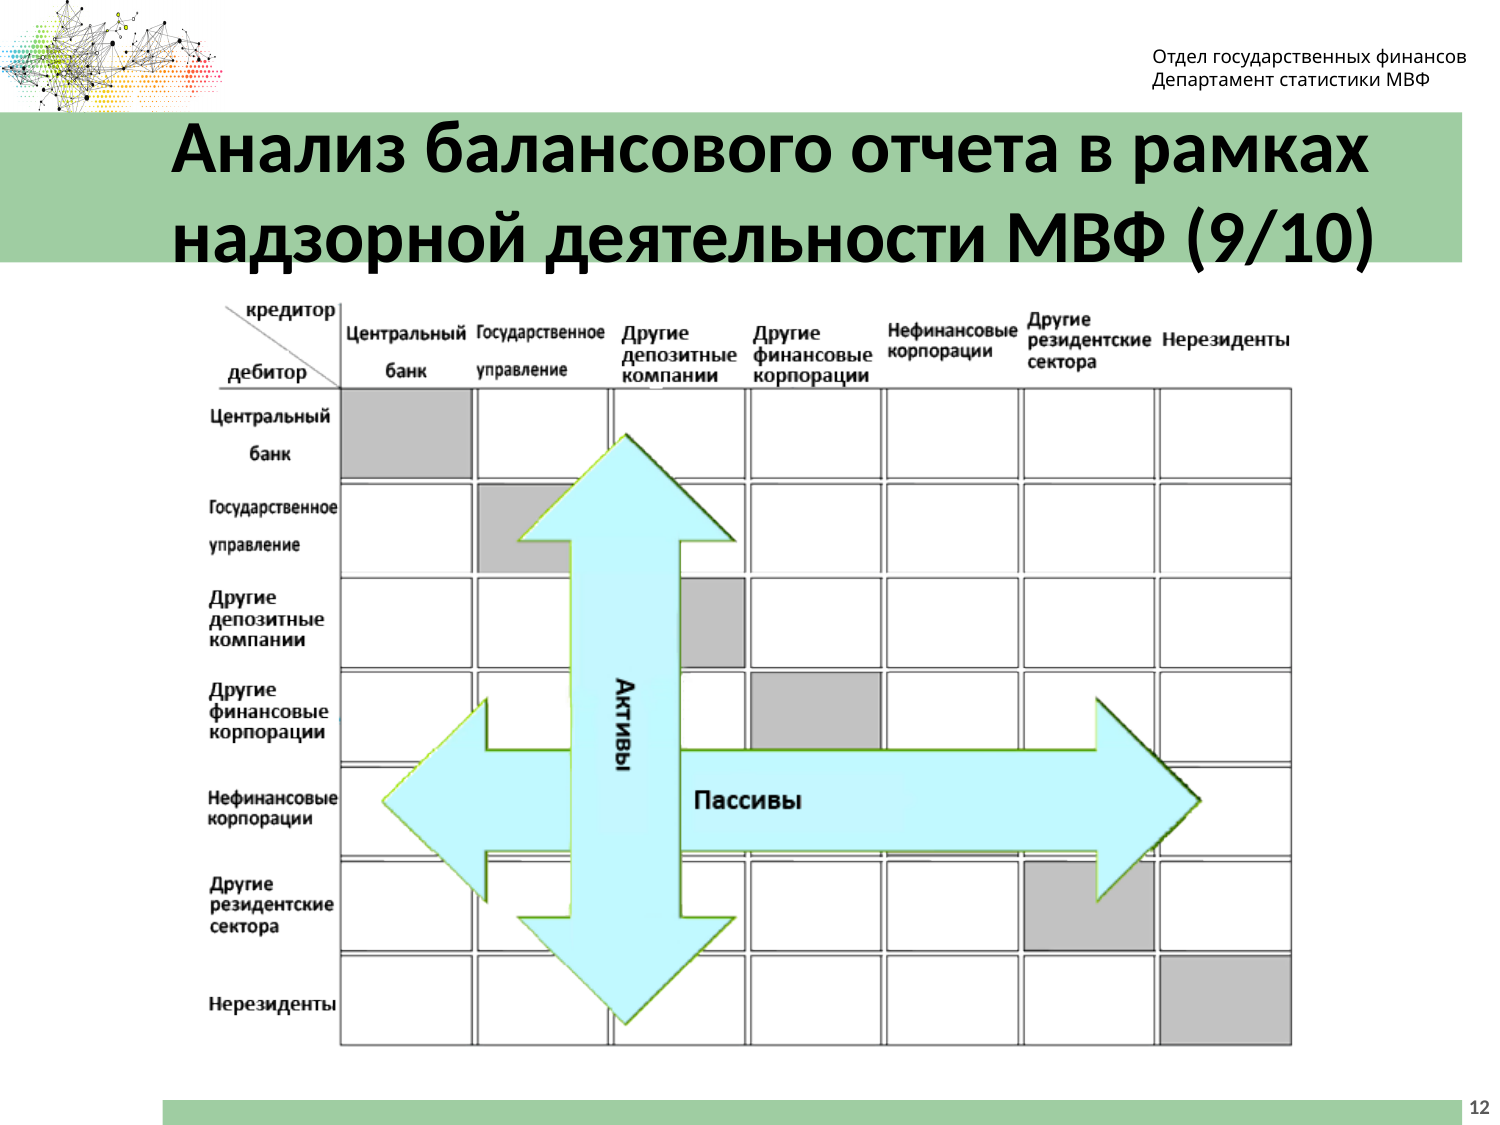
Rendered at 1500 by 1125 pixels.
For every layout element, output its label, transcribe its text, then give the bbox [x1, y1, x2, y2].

slide_number 12 [1441, 1074, 1500, 1125]
picture [0, 0, 225, 112]
text_box Отдел государственных финансов Департамент статистики МВФ [1137, 37, 1500, 98]
picture [163, 286, 1338, 1073]
title Анализ балансового отчета в рамках надзорной деятельности МВФ (9/10) [0, 112, 1463, 263]
